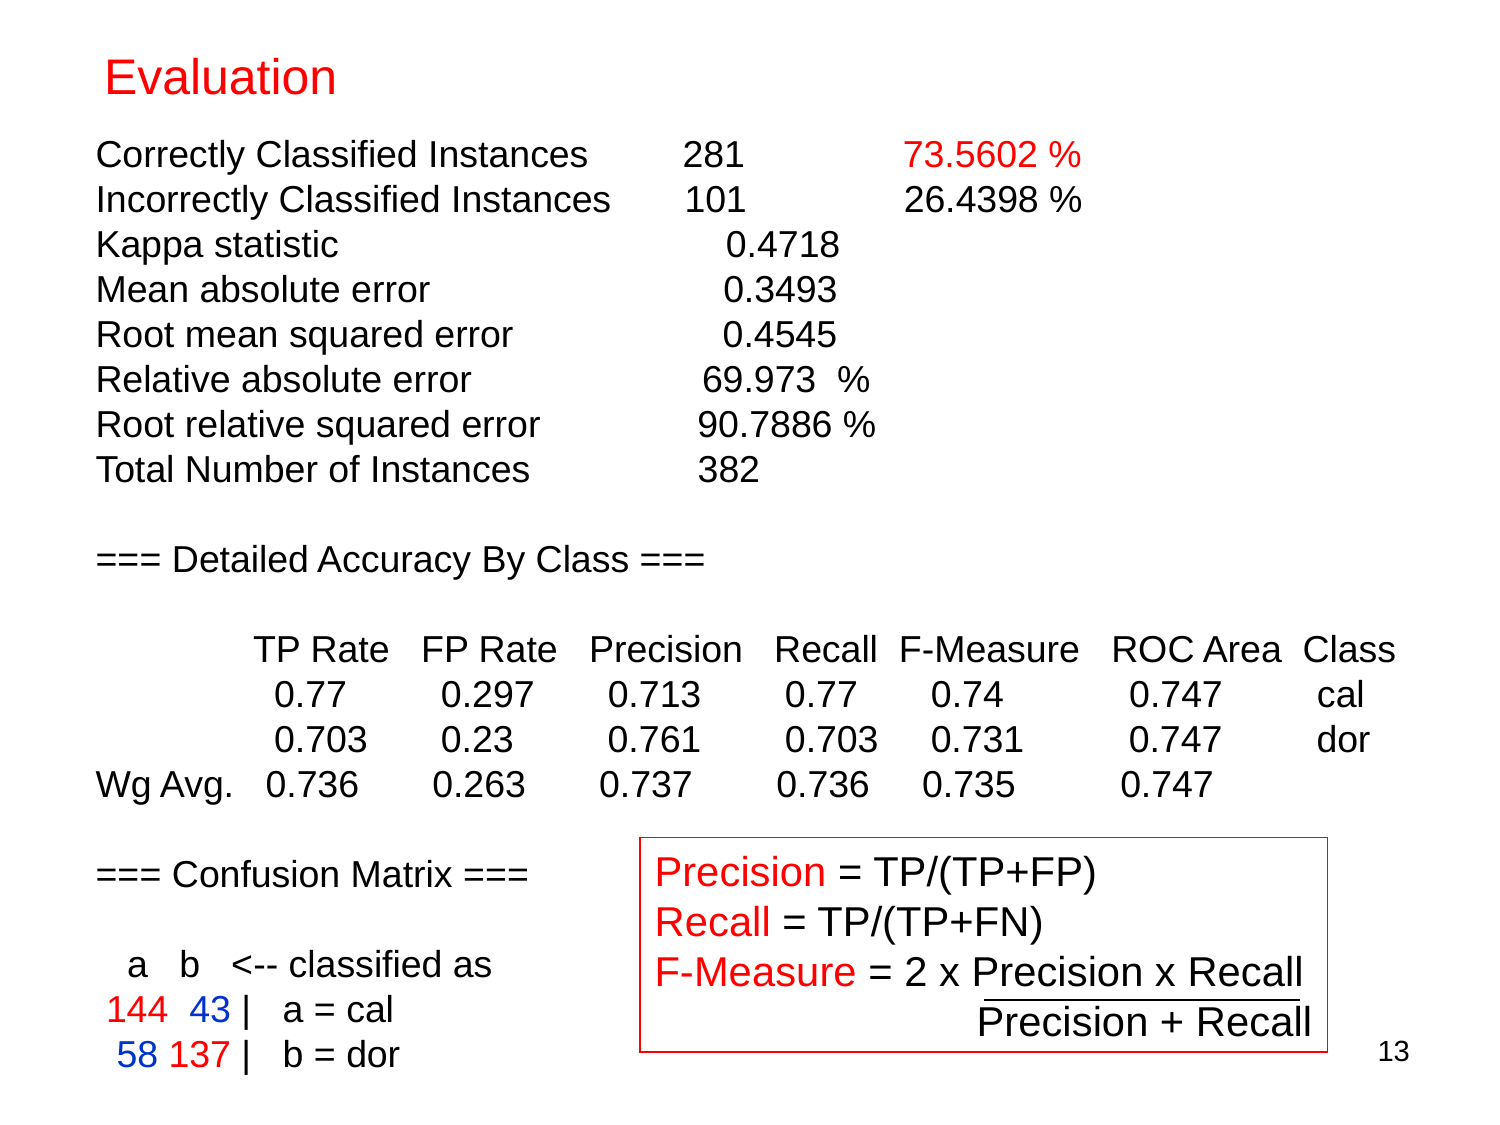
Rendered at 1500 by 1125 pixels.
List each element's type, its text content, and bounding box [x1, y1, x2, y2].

slide_number 13 [1074, 1024, 1426, 1103]
text_box Evaluation [89, 37, 353, 113]
text_box Correctly Classified Instances 281 73.5602 % Incorrectly Classified Instances 101 26.4398 % Kappa statistic 0.4718 Mean absolute error 0.3493 Root mean squared error 0.4545 Relative absolute error 69.973 % Root relative squared error 90.7886 % Total Number of Instances 382 === Detailed Accuracy By Class === TP Rate FP Rate Precision Recall F-Measure ROC Area Class 0.77 0.297 0.713 0.77 0.74 0.747 cal 0.703 0.23 0.761 0.703 0.731 0.747 dor Wg Avg. 0.736 0.263 0.737 0.736 0.735 0.747 === Confusion Matrix === a b <-- classified as 144 43 | a = cal 58 137 | b = dor [80, 62, 1413, 1083]
text_box Precision = TP/(TP+FP) Recall = TP/(TP+FN) F-Measure = 2 x Precision x Recall Precision + Recall [639, 837, 1328, 1053]
